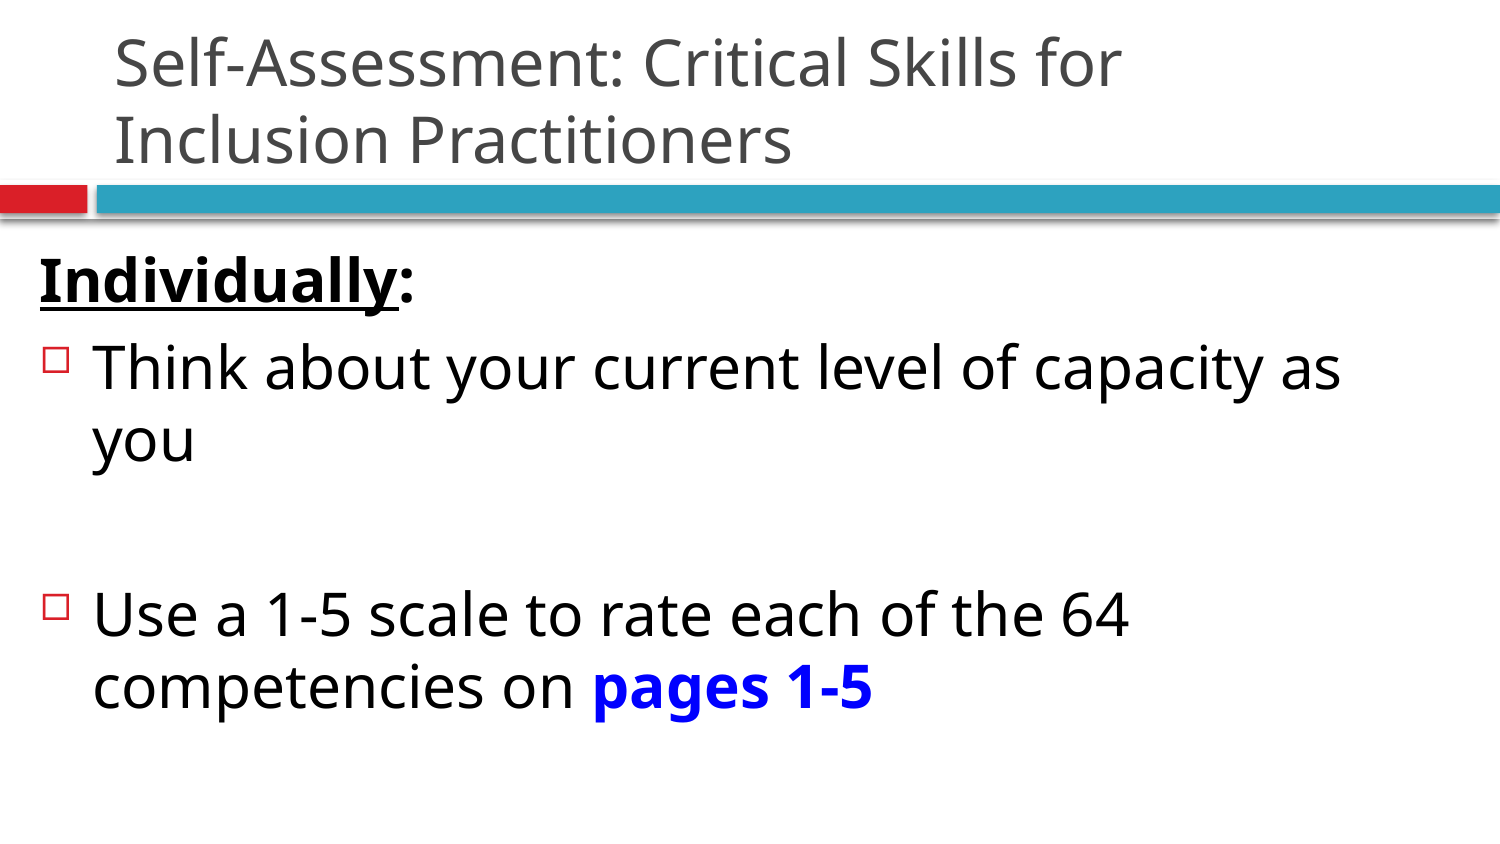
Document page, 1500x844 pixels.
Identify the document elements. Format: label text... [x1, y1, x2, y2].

title Self-Assessment: Critical Skills for Inclusion Practitioners [99, 12, 1425, 185]
list Individually: Think about your current level of capacity as you Use a 1-5 scale to rate each of the 64 competencies on pages 1-5 [24, 234, 1438, 760]
